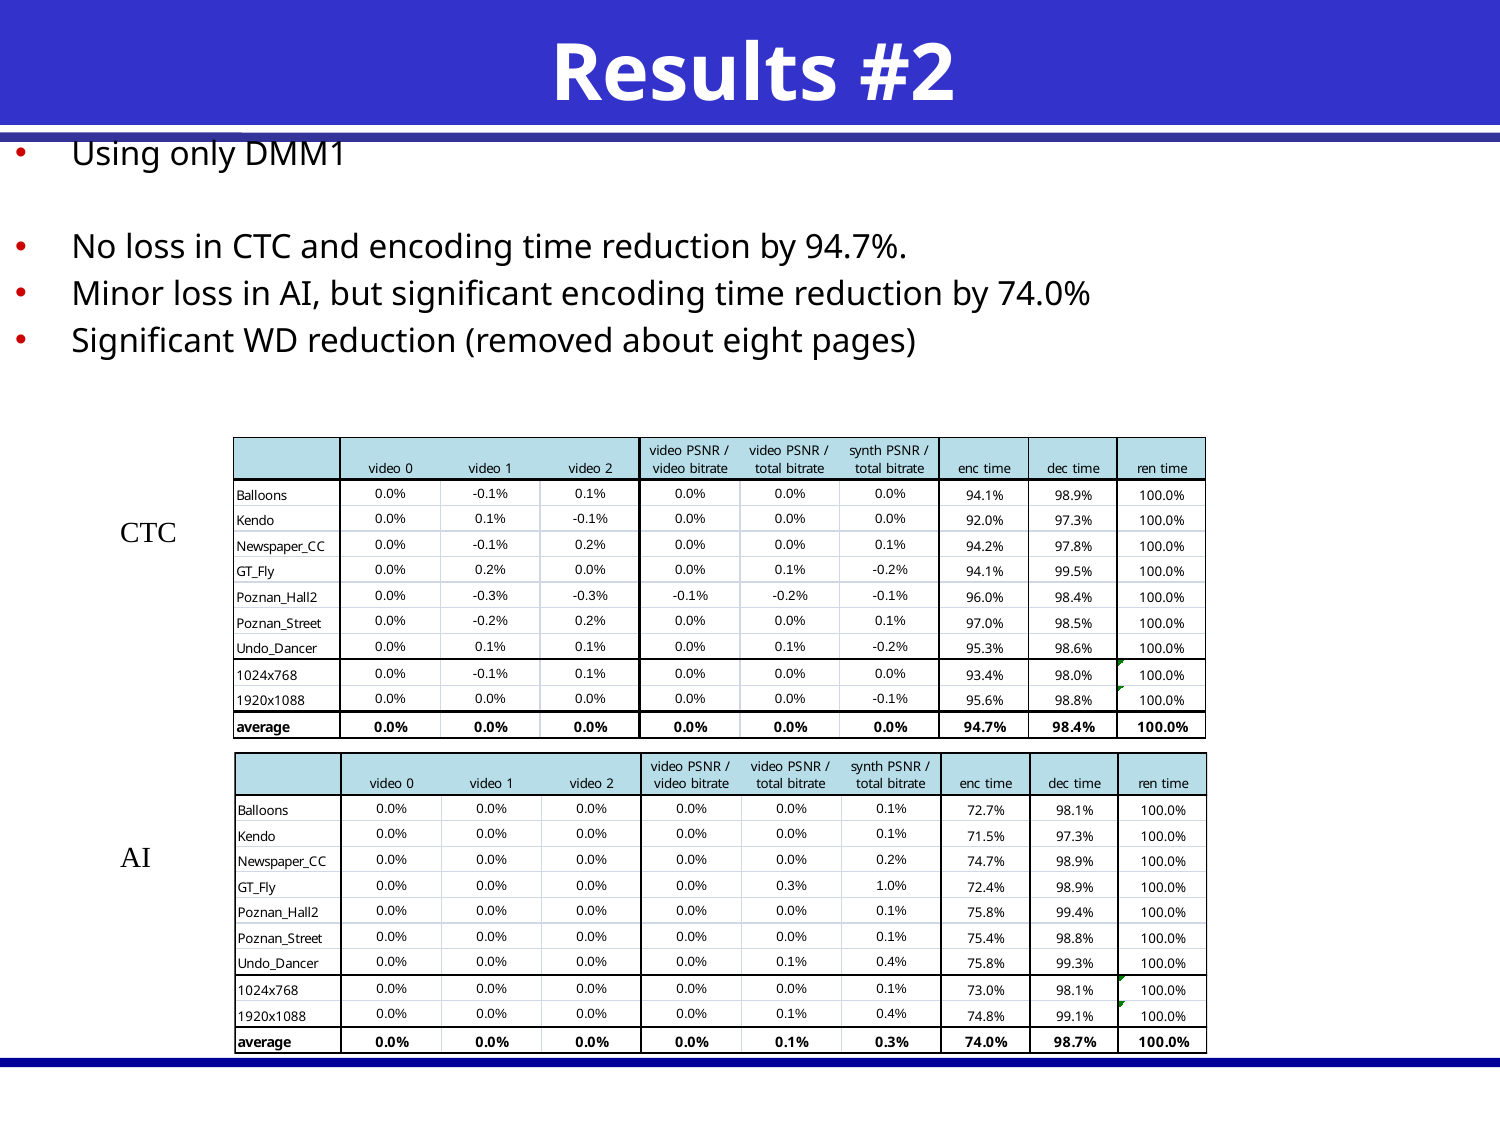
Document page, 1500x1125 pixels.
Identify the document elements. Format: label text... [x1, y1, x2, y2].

list Using only DMM1 No loss in CTC and encoding time reduction by 94.7%. Minor loss in AI, but significant encoding time reduction by 74.0% Significant WD reduction (removed about eight pages) [0, 125, 1500, 1038]
picture [234, 752, 1209, 1055]
picture [232, 436, 1208, 740]
text_box CTC [105, 506, 211, 557]
text_box AI [105, 830, 211, 881]
title Results #2 [46, 12, 1460, 125]
